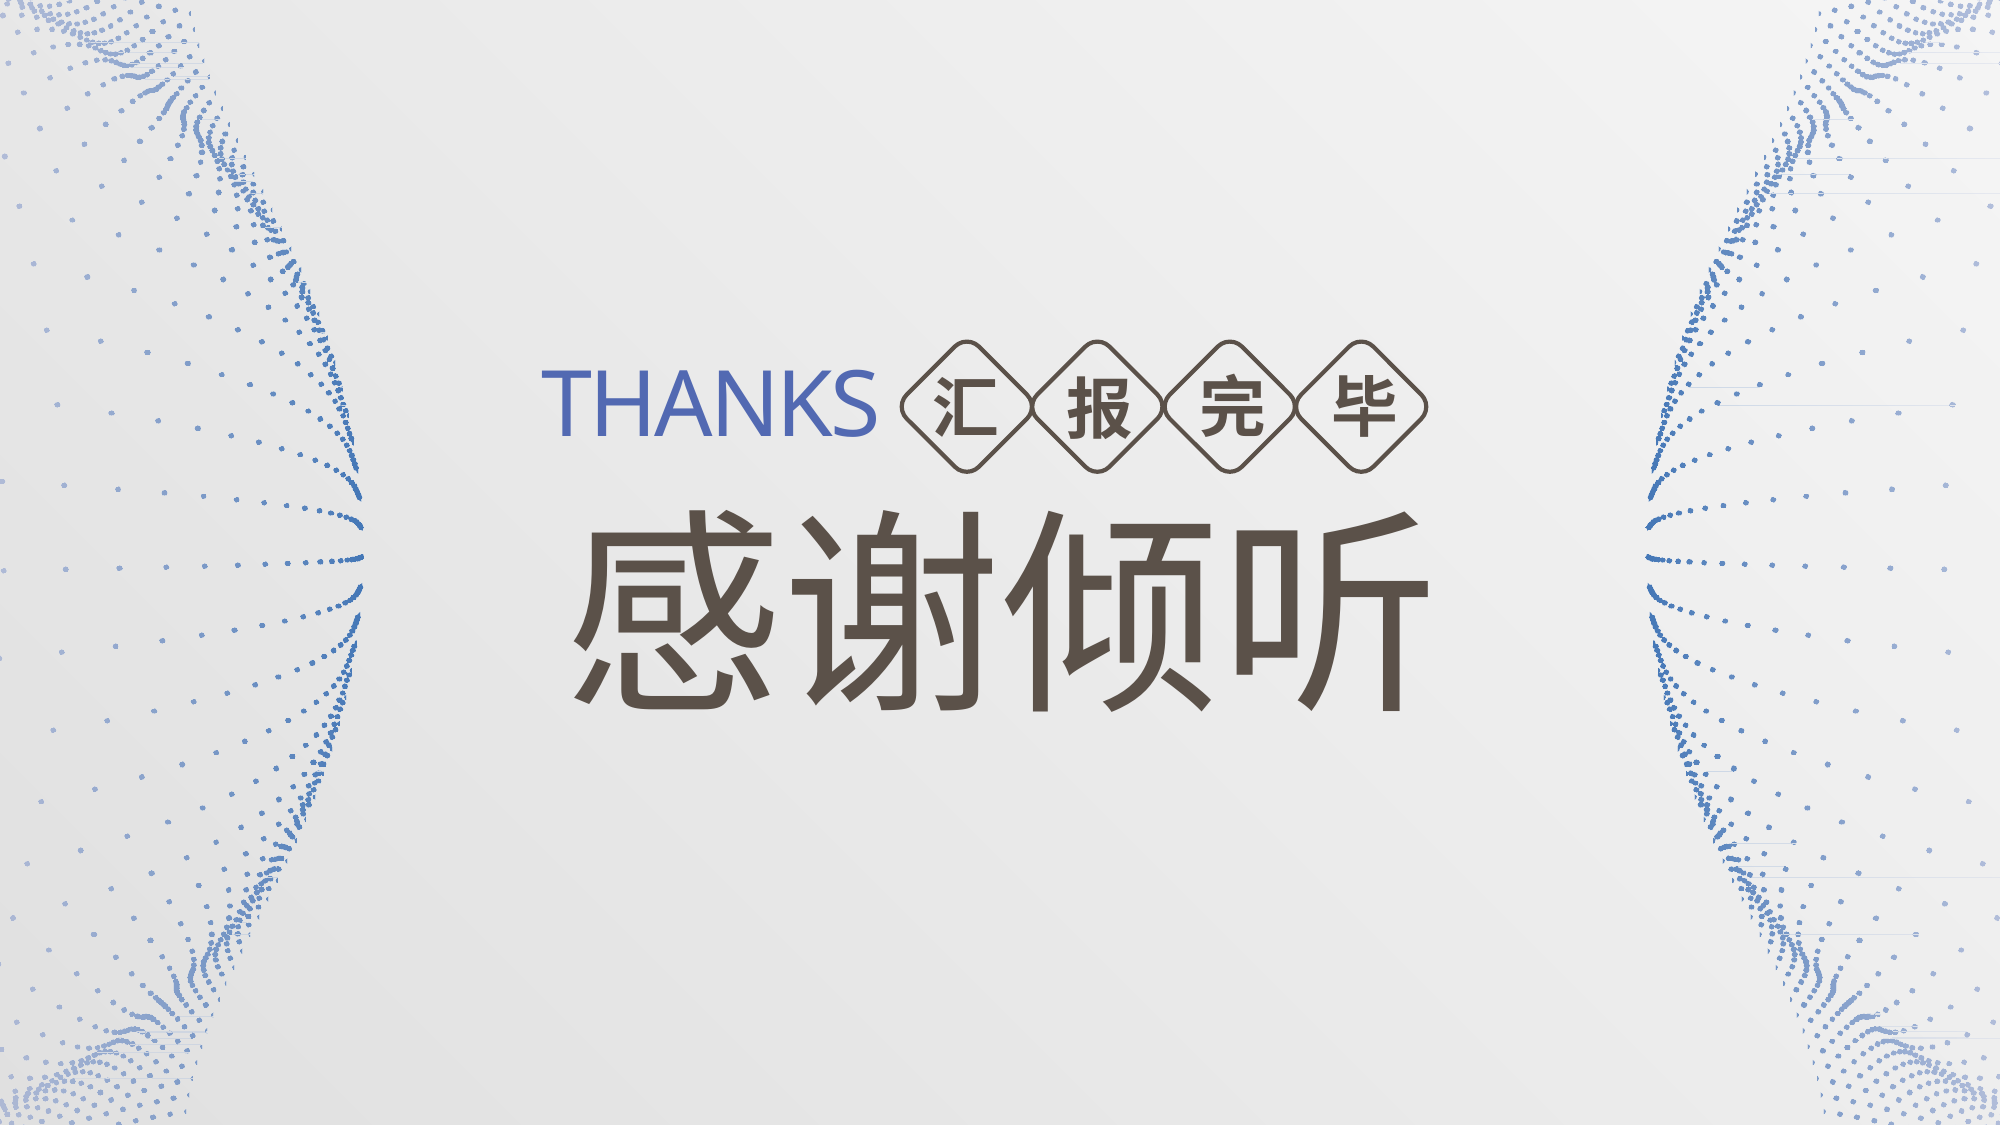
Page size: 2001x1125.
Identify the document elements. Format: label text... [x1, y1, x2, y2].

text_box [219, 276, 226, 283]
text_box [198, 84, 205, 91]
text_box [322, 712, 340, 752]
text_box [1921, 141, 1928, 148]
text_box [8, 1119, 15, 1125]
text_box [263, 236, 286, 245]
text_box [195, 1016, 202, 1023]
text_box [90, 930, 97, 937]
text_box [166, 1029, 172, 1036]
text_box [1721, 290, 1728, 297]
text_box [305, 340, 313, 347]
text_box [15, 1111, 22, 1118]
text_box [1957, 1107, 1964, 1114]
text_box [1911, 785, 1918, 792]
text_box [1827, 22, 1834, 29]
text_box [1912, 930, 1919, 937]
text_box [251, 681, 258, 688]
text_box [16, 203, 23, 210]
text_box [1978, 860, 1985, 867]
text_box [1806, 993, 1813, 1000]
text_box [144, 349, 151, 356]
text_box [1911, 1022, 1918, 1030]
text_box [102, 121, 109, 128]
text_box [1046, 355, 1149, 458]
text_box [1899, 1076, 1906, 1083]
text_box [187, 1008, 195, 1015]
text_box [1819, 77, 1825, 84]
text_box [322, 690, 329, 697]
text_box [1944, 649, 1951, 655]
text_box [274, 246, 291, 257]
text_box [1839, 77, 1873, 99]
text_box [1706, 451, 1713, 458]
text_box [1903, 81, 1910, 88]
text_box [1938, 1067, 1987, 1110]
text_box [1915, 1083, 1922, 1090]
text_box [302, 559, 308, 566]
text_box [1963, 1031, 1970, 1038]
text_box [130, 287, 137, 294]
text_box [98, 183, 105, 190]
text_box [1863, 981, 1870, 988]
text_box [302, 742, 308, 749]
text_box [1854, 68, 1891, 81]
text_box [1714, 753, 1721, 760]
text_box [155, 247, 162, 253]
text_box [1782, 865, 1789, 872]
text_box [1847, 247, 1854, 253]
text_box [1832, 48, 1839, 55]
text_box [1900, 1027, 1906, 1034]
text_box [1822, 38, 1829, 45]
text_box [288, 753, 295, 760]
text_box [1810, 172, 1817, 179]
text_box [49, 44, 57, 50]
text_box [1687, 507, 1694, 514]
text_box [1770, 223, 1777, 230]
text_box [155, 85, 184, 122]
text_box [196, 159, 203, 166]
text_box [137, 77, 170, 99]
text_box [1701, 504, 1709, 511]
text_box [281, 617, 287, 624]
text_box [1837, 964, 1844, 971]
text_box [1862, 1086, 1868, 1093]
text_box [1707, 807, 1723, 830]
text_box [258, 855, 265, 862]
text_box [915, 355, 1019, 458]
text_box [191, 68, 198, 76]
text_box [237, 823, 244, 830]
text_box [1887, 231, 1894, 238]
text_box [311, 456, 318, 463]
text_box [1736, 276, 1743, 283]
text_box [1847, 174, 1854, 181]
text_box [1848, 63, 1855, 70]
text_box [130, 914, 137, 921]
text_box [323, 462, 330, 468]
text_box [220, 865, 227, 872]
text_box [84, 274, 91, 281]
text_box [180, 38, 187, 45]
text_box [258, 809, 265, 816]
text_box [0, 1097, 11, 1117]
text_box [1855, 936, 1863, 943]
text_box [1856, 49, 1863, 56]
text_box [150, 707, 157, 714]
text_box [1905, 1088, 1912, 1095]
text_box [1972, 260, 1979, 268]
text_box [1819, 1047, 1826, 1054]
text_box [143, 1050, 150, 1057]
text_box [1720, 502, 1727, 509]
text_box [1882, 1006, 1888, 1013]
text_box [241, 738, 247, 745]
text_box [1879, 832, 1886, 839]
text_box [1714, 399, 1721, 406]
text_box [1979, 1054, 1986, 1061]
text_box [278, 445, 284, 452]
text_box [1677, 605, 1684, 613]
text_box [261, 561, 268, 567]
text_box [1647, 471, 1670, 502]
text_box [80, 1094, 86, 1102]
text_box [1673, 647, 1680, 654]
text_box [1713, 782, 1720, 789]
text_box [264, 727, 271, 734]
text_box [99, 81, 106, 88]
text_box [312, 699, 319, 705]
text_box [1686, 558, 1693, 565]
text_box [1987, 1111, 1994, 1118]
text_box [166, 155, 173, 162]
text_box [107, 884, 114, 892]
text_box [136, 138, 143, 145]
text_box [1844, 637, 1851, 644]
text_box [141, 1086, 147, 1093]
text_box [1722, 617, 1729, 624]
text_box [1841, 56, 1848, 63]
text_box [239, 865, 282, 911]
text_box [1874, 970, 1881, 977]
text_box [73, 970, 80, 977]
text_box [294, 361, 300, 368]
text_box [1778, 886, 1785, 893]
text_box [56, 1003, 63, 1010]
text_box [1756, 381, 1763, 388]
text_box [274, 820, 281, 827]
text_box [275, 795, 282, 802]
text_box [148, 869, 155, 876]
text_box [332, 639, 357, 713]
text_box [9, 914, 16, 921]
text_box [1694, 659, 1701, 666]
text_box [1946, 1112, 1953, 1119]
text_box [4, 0, 12, 7]
text_box [1882, 1070, 1889, 1077]
text_box [1852, 707, 1859, 714]
text_box [30, 260, 37, 268]
text_box [178, 761, 185, 768]
text_box [255, 439, 262, 445]
text_box [1686, 769, 1713, 822]
text_box [269, 390, 276, 397]
text_box [308, 659, 315, 666]
text_box [205, 313, 212, 321]
text_box [1829, 1078, 1836, 1085]
text_box [1933, 1077, 1940, 1084]
text_box [1765, 823, 1772, 830]
text_box [61, 482, 67, 489]
text_box [1719, 560, 1726, 567]
text_box [119, 1105, 126, 1112]
text_box [1829, 989, 1862, 1022]
text_box [1808, 425, 1816, 432]
text_box [293, 666, 300, 673]
text_box [1836, 1110, 1843, 1117]
text_box [1728, 820, 1735, 827]
text_box [190, 262, 197, 268]
text_box [169, 972, 189, 1008]
text_box [146, 49, 153, 56]
text_box [1872, 1077, 1879, 1084]
text_box [224, 886, 231, 893]
text_box [1686, 415, 1693, 422]
text_box [59, 1039, 66, 1046]
text_box [1733, 390, 1740, 397]
text_box [70, 1090, 77, 1097]
text_box [329, 647, 336, 654]
text_box [230, 626, 237, 633]
text_box [289, 267, 301, 288]
text_box [56, 1112, 63, 1119]
text_box [321, 353, 354, 446]
text_box [38, 1117, 45, 1124]
text_box [94, 987, 101, 994]
text_box [1925, 846, 1932, 853]
text_box [138, 0, 145, 6]
text_box [1882, 157, 1889, 164]
text_box [1682, 653, 1689, 660]
text_box [1867, 1037, 1940, 1075]
text_box [1675, 509, 1683, 516]
text_box [173, 1078, 180, 1085]
text_box [112, 643, 119, 650]
text_box [1988, 29, 1995, 36]
text_box [1875, 9, 1883, 15]
text_box [1645, 553, 1673, 564]
text_box [171, 300, 177, 307]
text_box [1669, 712, 1683, 720]
text_box [1908, 987, 1915, 994]
text_box [154, 63, 161, 70]
text_box [1762, 738, 1768, 745]
text_box [258, 622, 265, 629]
text_box [228, 246, 235, 253]
text_box [1679, 748, 1693, 759]
text_box [83, 4, 90, 11]
text_box [102, 1110, 110, 1117]
text_box [1895, 1096, 1902, 1103]
text_box [1844, 1043, 1851, 1050]
text_box [116, 16, 123, 23]
text_box [1848, 417, 1855, 424]
text_box [53, 167, 59, 174]
text_box [1797, 313, 1804, 321]
text_box [314, 609, 321, 616]
text_box [329, 682, 336, 689]
text_box [1866, 138, 1873, 145]
text_box [1730, 764, 1737, 772]
text_box [184, 77, 190, 84]
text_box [1178, 355, 1281, 458]
text_box [103, 717, 110, 724]
text_box [1800, 231, 1807, 238]
text_box [27, 0, 72, 35]
text_box [165, 964, 172, 971]
text_box [1966, 125, 1973, 132]
text_box [149, 1113, 156, 1120]
text_box [12, 1087, 19, 1110]
text_box [1760, 850, 1768, 856]
text_box [1818, 935, 1825, 942]
text_box [45, 1107, 52, 1114]
text_box [1835, 1052, 1842, 1059]
text_box [1815, 1008, 1822, 1015]
text_box [1731, 189, 1766, 235]
text_box [1768, 561, 1776, 568]
text_box [91, 1022, 98, 1030]
text_box [81, 19, 88, 26]
text_box [176, 919, 183, 926]
text_box [152, 1058, 159, 1064]
text_box [43, 327, 50, 334]
text_box [30, 49, 37, 56]
text_box [1723, 236, 1746, 245]
text_box [1777, 902, 1783, 909]
text_box [1989, 1018, 1996, 1025]
text_box [1852, 1037, 1859, 1043]
text_box [1903, 10, 1909, 17]
text_box [1965, 797, 1971, 804]
text_box [267, 854, 287, 864]
text_box [1744, 622, 1751, 629]
text_box [1918, 90, 1925, 97]
text_box [108, 409, 115, 416]
text_box [316, 335, 327, 344]
text_box [1718, 246, 1735, 257]
text_box [1911, 1101, 1918, 1108]
text_box [111, 75, 118, 82]
text_box [146, 936, 154, 943]
text_box [157, 1082, 164, 1089]
text_box [91, 1101, 98, 1108]
text_box [1750, 777, 1757, 784]
text_box [61, 900, 68, 907]
text_box [1959, 327, 1966, 334]
text_box [1807, 1016, 1814, 1023]
text_box [1752, 239, 1758, 246]
text_box [1892, 75, 1898, 82]
text_box [1905, 338, 1912, 345]
text_box [78, 1079, 85, 1086]
text_box [1945, 1060, 1952, 1066]
text_box [233, 326, 241, 333]
text_box [109, 998, 116, 1005]
text_box [1772, 626, 1779, 633]
text_box [73, 8, 80, 15]
text_box [0, 12, 6, 19]
text_box [1646, 582, 1675, 609]
text_box [1803, 493, 1810, 499]
text_box [1993, 914, 2000, 921]
text_box [283, 560, 290, 567]
text_box [103, 1076, 110, 1083]
text_box [115, 231, 122, 238]
text_box [1789, 115, 1796, 122]
text_box [169, 1094, 176, 1101]
text_box [164, 33, 171, 40]
text_box [1899, 717, 1906, 724]
text_box [175, 22, 182, 29]
text_box [1990, 1087, 1998, 1110]
text_box [1929, 8, 1936, 15]
text_box [1769, 205, 1776, 212]
text_box [1814, 947, 1821, 954]
text_box [1703, 707, 1710, 714]
text_box [1747, 439, 1755, 445]
text_box [1808, 881, 1814, 888]
text_box [210, 207, 217, 214]
text_box [36, 125, 43, 132]
text_box [1703, 613, 1710, 620]
text_box [160, 489, 167, 496]
text_box [158, 953, 165, 960]
text_box [304, 407, 311, 414]
text_box [1826, 63, 1833, 69]
text_box [118, 68, 155, 81]
text_box [164, 818, 171, 825]
text_box [1956, 74, 1963, 81]
text_box [249, 181, 256, 188]
text_box [1713, 258, 1731, 275]
text_box [1939, 105, 1945, 112]
text_box [1651, 429, 1676, 474]
text_box [307, 371, 313, 378]
text_box [45, 946, 52, 953]
text_box [69, 1037, 142, 1075]
text_box [1837, 1029, 1843, 1036]
text_box [1701, 559, 1707, 566]
text_box [1864, 199, 1871, 206]
text_box [171, 7, 178, 13]
text_box [1900, 121, 1907, 128]
text_box [1728, 795, 1734, 802]
text_box [1803, 107, 1817, 156]
text_box [1783, 276, 1790, 283]
text_box [272, 764, 279, 772]
text_box [1738, 304, 1745, 311]
text_box [170, 48, 177, 55]
text_box [69, 21, 146, 69]
text_box [87, 1083, 94, 1090]
text_box [1804, 804, 1811, 811]
text_box [158, 637, 165, 644]
text_box [185, 190, 192, 197]
text_box [111, 1025, 157, 1043]
text_box [0, 567, 7, 574]
text_box [155, 174, 162, 181]
text_box [209, 986, 216, 992]
text_box [1836, 155, 1843, 162]
text_box [1838, 818, 1845, 825]
text_box [95, 1071, 101, 1079]
text_box [81, 141, 88, 148]
text_box [1952, 44, 1960, 50]
text_box 感谢倾听 [482, 468, 1521, 746]
text_box [1779, 689, 1786, 696]
text_box [1832, 300, 1838, 307]
text_box [1725, 445, 1732, 452]
text_box [282, 502, 289, 509]
text_box [147, 989, 180, 1022]
text_box [334, 582, 363, 609]
text_box [146, 1072, 153, 1079]
text_box [1800, 902, 1807, 909]
text_box [1792, 207, 1799, 214]
text_box [1775, 432, 1782, 439]
text_box [336, 611, 361, 648]
text_box [118, 107, 125, 114]
text_box [202, 231, 209, 238]
text_box [1866, 1063, 1873, 1071]
text_box [1934, 1119, 1941, 1125]
text_box [85, 1114, 92, 1121]
text_box [1847, 42, 1855, 49]
text_box [76, 1015, 83, 1022]
text_box [1713, 826, 1727, 843]
text_box [155, 3, 162, 10]
text_box [284, 717, 291, 724]
text_box [288, 399, 295, 406]
text_box [1744, 338, 1751, 345]
text_box [1893, 998, 1900, 1005]
text_box [1872, 914, 1879, 921]
text_box [57, 1060, 64, 1066]
text_box [1829, 1037, 1835, 1044]
text_box [155, 42, 162, 49]
text_box [184, 935, 191, 942]
text_box [1775, 790, 1782, 797]
text_box [1842, 489, 1849, 496]
text_box [1858, 349, 1865, 356]
text_box [1854, 124, 1862, 131]
text_box [243, 189, 278, 235]
text_box [1833, 70, 1840, 77]
text_box [191, 92, 198, 99]
text_box [1858, 1025, 1898, 1038]
text_box [1759, 290, 1765, 297]
text_box [1817, 190, 1824, 197]
text_box [183, 1047, 190, 1054]
text_box [120, 157, 127, 164]
text_box [316, 415, 323, 422]
text_box [1946, 1003, 1953, 1010]
text_box [1811, 92, 1818, 99]
text_box [246, 381, 253, 388]
text_box [1683, 759, 1700, 767]
text_box [266, 254, 273, 261]
text_box [212, 749, 219, 756]
text_box [91, 785, 98, 792]
text_box [232, 223, 239, 230]
text_box [1696, 371, 1702, 378]
text_box [161, 56, 168, 63]
text_box [1912, 16, 1919, 23]
text_box [1888, 485, 1895, 493]
text_box [1690, 731, 1697, 738]
text_box [7, 1073, 14, 1080]
text_box [1828, 142, 1835, 149]
text_box [1680, 690, 1687, 697]
text_box [1894, 409, 1901, 416]
text_box [1710, 303, 1716, 310]
text_box [315, 507, 322, 514]
text_box [1736, 254, 1743, 261]
text_box [1709, 666, 1716, 673]
text_box [1742, 499, 1749, 506]
text_box [128, 1010, 166, 1030]
text_box [1872, 287, 1879, 294]
text_box [309, 759, 326, 767]
text_box [1790, 838, 1797, 845]
text_box [200, 562, 208, 569]
text_box [1866, 1101, 1873, 1108]
text_box [332, 466, 339, 473]
text_box [1833, 1094, 1840, 1101]
text_box [132, 1117, 139, 1123]
text_box [232, 496, 239, 503]
text_box [1685, 380, 1692, 387]
text_box [223, 689, 230, 696]
text_box [42, 1058, 49, 1065]
text_box [77, 846, 84, 853]
text_box [227, 790, 234, 797]
text_box [1698, 407, 1705, 414]
text_box [90, 16, 97, 23]
text_box [317, 380, 324, 387]
text_box [169, 70, 176, 77]
text_box [227, 432, 234, 439]
text_box [1886, 16, 1893, 23]
text_box [1825, 85, 1854, 122]
text_box [213, 115, 220, 122]
text_box [335, 511, 364, 531]
text_box [1859, 1050, 1866, 1057]
text_box [1797, 99, 1804, 106]
text_box [1728, 673, 1735, 680]
text_box [244, 290, 251, 297]
text_box [258, 338, 265, 345]
text_box [143, 14, 150, 20]
text_box [1937, 0, 1982, 35]
text_box [278, 350, 284, 357]
text_box [202, 902, 209, 909]
text_box [17, 0, 26, 11]
text_box [129, 98, 136, 105]
text_box [1649, 611, 1673, 648]
text_box [1824, 1062, 1831, 1069]
text_box [20, 90, 27, 96]
text_box [1864, 0, 1871, 6]
text_box [281, 317, 288, 324]
text_box [327, 509, 334, 516]
text_box [1673, 682, 1680, 689]
text_box [266, 276, 274, 283]
text_box [198, 804, 205, 811]
text_box [1804, 84, 1811, 91]
text_box [293, 303, 300, 310]
text_box [1820, 853, 1827, 861]
text_box [314, 345, 330, 358]
text_box [1717, 840, 1738, 852]
text_box [299, 707, 306, 714]
text_box [1738, 727, 1745, 734]
text_box [121, 1006, 128, 1013]
text_box [264, 304, 271, 311]
text_box [1817, 53, 1824, 60]
text_box [296, 769, 323, 822]
text_box [1982, 90, 1989, 96]
text_box [1960, 1058, 1967, 1065]
text_box [1707, 329, 1714, 336]
text_box [316, 748, 330, 759]
text_box [1696, 340, 1704, 347]
text_box [312, 731, 319, 738]
text_box [1863, 21, 1940, 69]
text_box [196, 993, 203, 1000]
text_box [1883, 1105, 1890, 1112]
text_box [1854, 28, 1861, 35]
text_box [159, 18, 166, 25]
text_box [136, 1101, 143, 1108]
text_box [1682, 335, 1693, 344]
text_box [1864, 773, 1871, 780]
text_box [1728, 865, 1770, 911]
text_box [252, 777, 259, 784]
text_box [123, 832, 131, 839]
text_box [1722, 854, 1742, 864]
text_box [325, 605, 332, 613]
text_box [1843, 18, 1850, 25]
text_box [202, 1001, 209, 1008]
text_box [182, 853, 189, 861]
text_box [1984, 12, 1991, 19]
text_box [154, 417, 161, 424]
text_box [310, 326, 325, 334]
text_box [1918, 274, 1925, 281]
text_box [173, 215, 180, 222]
text_box [24, 860, 31, 867]
text_box [1941, 900, 1948, 907]
text_box [1923, 1094, 1929, 1102]
text_box [316, 558, 323, 565]
text_box [1890, 953, 1897, 960]
text_box [38, 797, 44, 804]
text_box [23, 1054, 30, 1061]
text_box [178, 99, 193, 139]
text_box [1831, 7, 1838, 13]
text_box [1743, 834, 1750, 841]
text_box [1721, 317, 1728, 324]
text_box [166, 1110, 173, 1117]
text_box [1679, 462, 1686, 468]
text_box [1670, 466, 1677, 473]
text_box [1843, 1010, 1881, 1030]
text_box [1853, 1113, 1860, 1120]
text_box [1675, 558, 1681, 565]
text_box [1890, 643, 1897, 650]
text_box [1753, 181, 1760, 188]
text_box [336, 553, 364, 564]
text_box [1984, 0, 1993, 11]
text_box [1856, 1072, 1863, 1079]
text_box [162, 563, 169, 570]
text_box [233, 561, 241, 568]
text_box [1718, 717, 1725, 724]
text_box [328, 558, 334, 565]
text_box [186, 53, 192, 60]
text_box [195, 881, 201, 888]
text_box [1741, 561, 1748, 567]
text_box [1824, 761, 1831, 768]
text_box [299, 613, 306, 620]
text_box [1854, 869, 1862, 876]
text_box [233, 205, 240, 212]
text_box [1818, 360, 1825, 367]
text_box [65, 41, 72, 48]
text_box [22, 1067, 71, 1110]
text_box [29, 985, 36, 992]
text_box [320, 722, 327, 729]
text_box [1, 153, 8, 160]
text_box [69, 1077, 76, 1084]
text_box [192, 172, 199, 179]
text_box [274, 673, 281, 680]
text_box [1929, 1106, 1935, 1113]
text_box [1859, 14, 1866, 20]
text_box [1921, 19, 1928, 26]
text_box [242, 850, 249, 856]
text_box [1725, 350, 1732, 357]
text_box [139, 981, 146, 988]
text_box [174, 142, 181, 149]
text_box [66, 65, 73, 72]
text_box [1768, 326, 1776, 333]
text_box [120, 1070, 127, 1077]
text_box [297, 280, 321, 326]
text_box [1691, 456, 1698, 463]
text_box [1908, 1071, 1914, 1079]
text_box [301, 504, 308, 511]
text_box [188, 947, 195, 954]
text_box [165, 897, 172, 905]
text_box [184, 360, 191, 367]
text_box [64, 105, 70, 112]
text_box [1886, 564, 1893, 572]
text_box [58, 649, 65, 655]
text_box [1701, 742, 1707, 749]
text_box [1936, 65, 1943, 72]
text_box [1679, 345, 1695, 358]
text_box [62, 566, 69, 573]
text_box [281, 290, 288, 297]
text_box [278, 258, 296, 275]
text_box [194, 425, 201, 432]
text_box [1690, 699, 1697, 705]
text_box [205, 99, 212, 106]
text_box [1744, 809, 1751, 816]
text_box [1917, 1114, 1924, 1121]
text_box [249, 262, 256, 269]
text_box [110, 3, 117, 10]
text_box [26, 1113, 33, 1120]
text_box [1801, 562, 1809, 569]
text_box [5, 60, 12, 67]
text_box [1933, 1090, 1939, 1097]
text_box [320, 653, 327, 660]
text_box [1884, 107, 1891, 114]
text_box [103, 1027, 110, 1034]
text_box [1800, 1001, 1807, 1008]
text_box [1751, 681, 1758, 688]
text_box [112, 953, 119, 960]
text_box [138, 773, 145, 780]
text_box [1849, 1098, 1856, 1105]
text_box [1761, 122, 1804, 199]
text_box [1652, 639, 1678, 713]
text_box [295, 329, 302, 336]
text_box [176, 63, 183, 69]
text_box [1688, 280, 1712, 326]
text_box [189, 698, 197, 705]
text_box [226, 902, 233, 909]
text_box [186, 955, 198, 994]
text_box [1309, 355, 1413, 458]
text_box [148, 124, 155, 131]
text_box [1840, 1067, 1847, 1074]
text_box [1826, 919, 1833, 926]
text_box [1948, 401, 1955, 408]
text_box [114, 485, 121, 493]
text_box [1790, 749, 1797, 756]
text_box [1811, 68, 1818, 76]
text_box [1940, 566, 1947, 573]
text_box [1840, 563, 1847, 570]
text_box [1904, 183, 1911, 190]
text_box [84, 90, 91, 97]
text_box [1688, 609, 1695, 616]
text_box [113, 1083, 120, 1090]
text_box [1929, 970, 1936, 977]
text_box [286, 807, 302, 830]
text_box [1900, 1110, 1907, 1117]
text_box [1708, 267, 1720, 288]
text_box [1709, 361, 1715, 368]
text_box [1785, 371, 1792, 378]
text_box [1774, 246, 1781, 253]
text_box [158, 1043, 165, 1050]
text_box [199, 908, 251, 985]
text_box [39, 1031, 46, 1038]
text_box [1682, 722, 1689, 729]
text_box [1844, 953, 1851, 960]
text_box [282, 826, 296, 843]
text_box [217, 371, 224, 378]
text_box [1889, 1083, 1896, 1090]
text_box [130, 1077, 137, 1084]
text_box [1820, 972, 1840, 1008]
text_box [1655, 353, 1688, 446]
text_box [271, 840, 292, 852]
text_box [1873, 98, 1880, 105]
text_box THANKS [453, 344, 969, 456]
text_box [289, 782, 296, 789]
text_box [1986, 203, 1993, 210]
text_box [180, 1022, 187, 1030]
text_box [124, 1091, 131, 1098]
text_box [1753, 262, 1760, 269]
text_box [14, 29, 21, 36]
text_box [1645, 511, 1674, 531]
text_box [1805, 631, 1812, 639]
text_box [1758, 908, 1810, 985]
text_box [136, 1063, 143, 1071]
text_box [153, 1098, 160, 1105]
text_box [1816, 99, 1831, 139]
text_box [1950, 167, 1957, 174]
text_box [1847, 3, 1855, 10]
text_box [54, 401, 61, 408]
text_box [148, 28, 155, 35]
text_box [1670, 720, 1687, 752]
text_box [100, 10, 106, 17]
text_box [178, 1062, 185, 1069]
text_box [1895, 884, 1902, 892]
text_box [68, 1119, 75, 1125]
text_box [1926, 1015, 1933, 1022]
text_box [260, 834, 266, 841]
text_box [97, 1088, 104, 1095]
text_box [1829, 215, 1836, 222]
text_box [1837, 897, 1844, 905]
text_box [205, 122, 248, 199]
text_box [1924, 1079, 1931, 1086]
text_box [339, 471, 362, 502]
text_box [1811, 955, 1823, 994]
text_box [1943, 1039, 1950, 1046]
text_box [34, 1104, 41, 1111]
text_box [1972, 49, 1979, 56]
text_box [107, 1096, 114, 1103]
text_box [1870, 1117, 1877, 1123]
text_box [1919, 4, 1926, 11]
text_box [197, 631, 204, 639]
text_box [260, 499, 267, 506]
text_box [333, 429, 359, 474]
text_box [1684, 326, 1699, 334]
text_box [1964, 1117, 1971, 1124]
text_box [46, 74, 53, 81]
text_box [251, 239, 257, 246]
text_box [49, 727, 56, 734]
text_box [1813, 698, 1820, 705]
text_box [296, 451, 303, 458]
text_box [1976, 1113, 1983, 1120]
text_box [167, 1052, 174, 1059]
text_box [1838, 33, 1845, 40]
text_box [1942, 482, 1948, 489]
text_box [1953, 727, 1960, 734]
text_box [18, 12, 25, 19]
text_box [138, 199, 145, 206]
text_box [192, 107, 206, 156]
text_box [127, 9, 134, 15]
text_box [1845, 1082, 1852, 1089]
text_box [212, 838, 219, 845]
text_box [13, 1018, 20, 1025]
text_box [1957, 946, 1964, 953]
text_box [1822, 1022, 1829, 1030]
text_box [1878, 1091, 1885, 1098]
text_box [116, 564, 123, 572]
text_box [162, 1067, 169, 1074]
text_box [1744, 855, 1751, 862]
text_box [1770, 496, 1777, 503]
text_box [97, 338, 104, 345]
text_box [1806, 159, 1813, 166]
text_box [1968, 1104, 1975, 1111]
text_box [199, 493, 206, 499]
text_box [1938, 41, 1944, 48]
text_box [174, 1037, 180, 1044]
text_box [128, 970, 135, 977]
text_box [1793, 986, 1800, 992]
text_box [1892, 3, 1899, 10]
text_box [1973, 985, 1980, 992]
text_box [74, 1106, 80, 1113]
